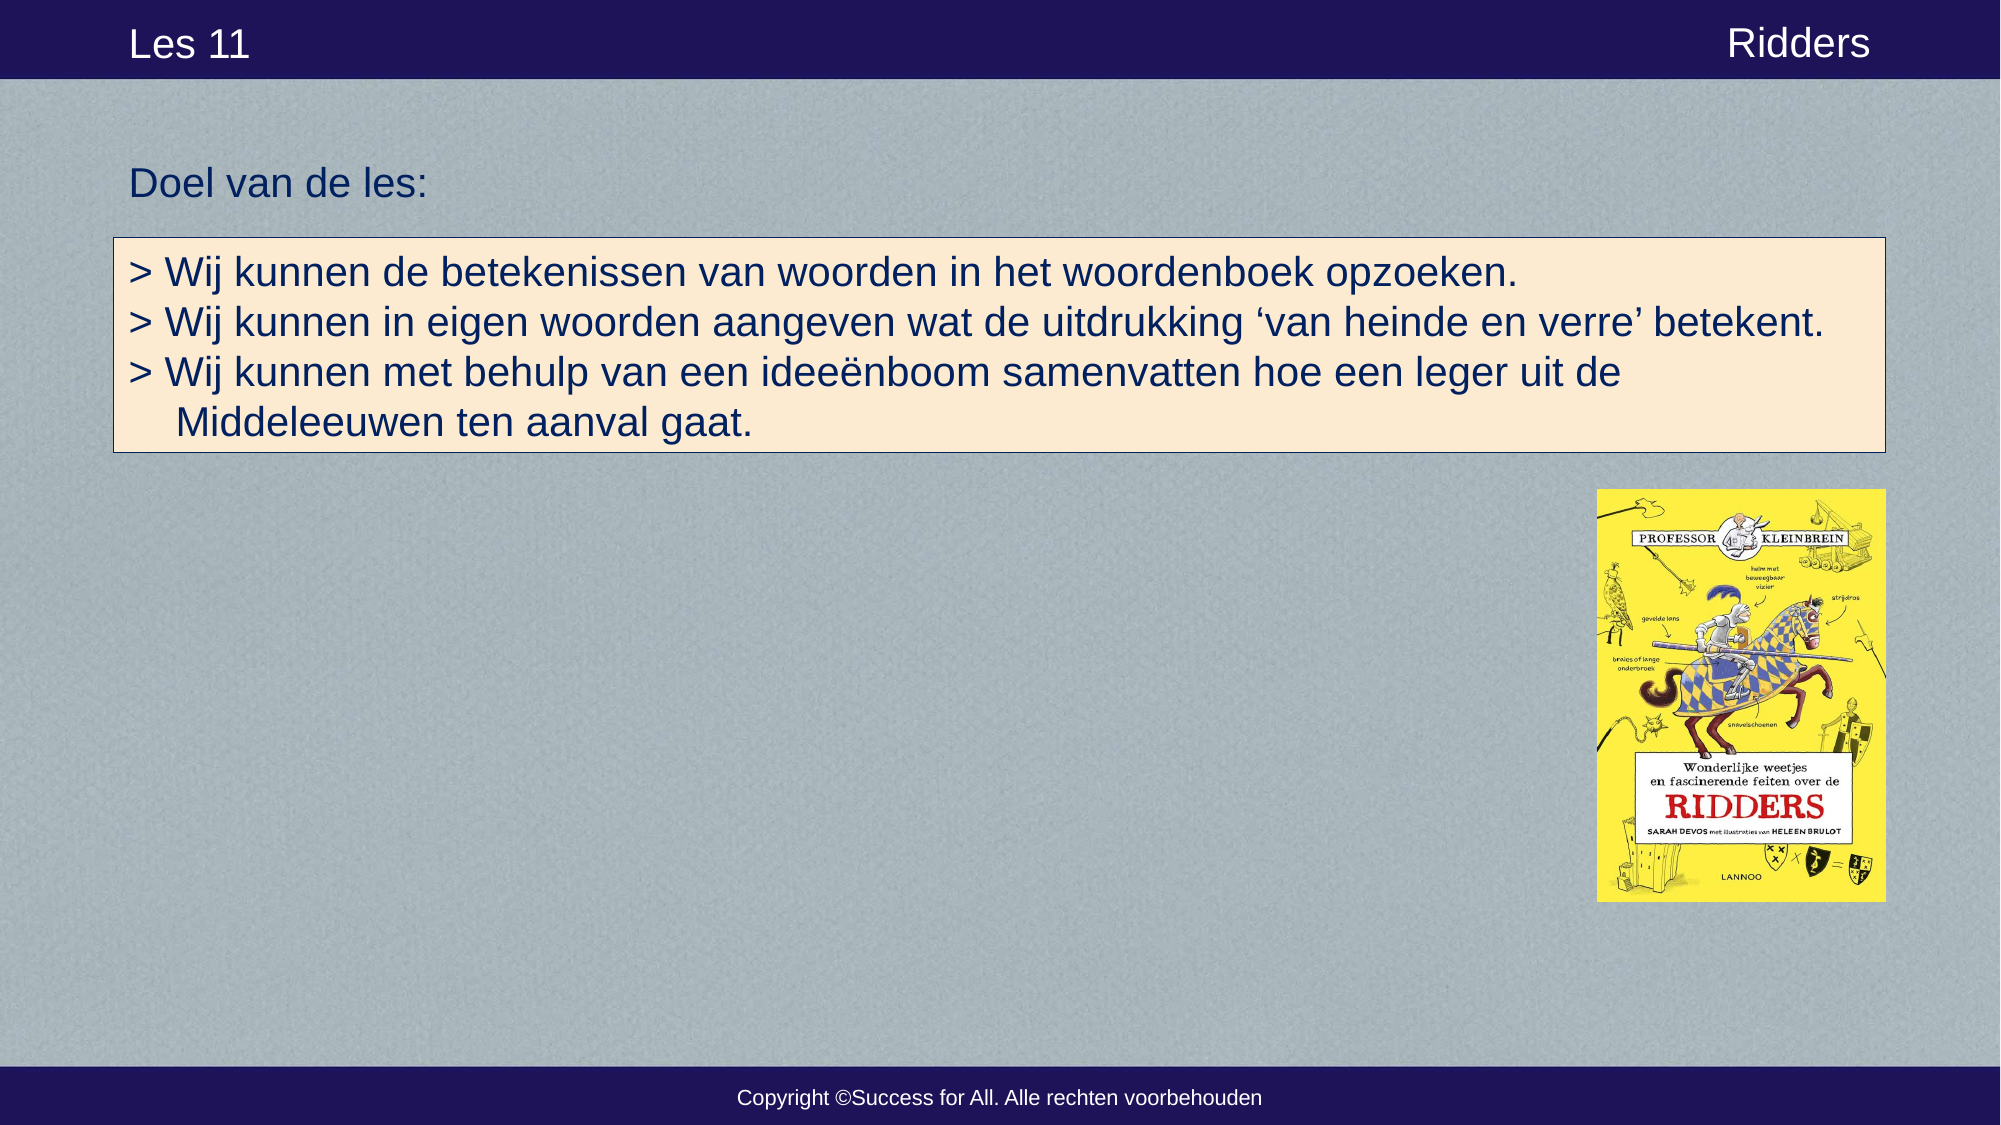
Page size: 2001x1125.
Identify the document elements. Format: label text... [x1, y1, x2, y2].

text_box Copyright ©Success for All. Alle rechten voorbehouden [0, 1076, 2000, 1125]
picture [0, 0, 2001, 1125]
text_box > Wij kunnen de betekenissen van woorden in het woordenboek opzoeken. > Wij kunnen in eigen woorden aangeven wat de uitdrukking ‘van heinde en verre’ betekent. > Wij kunnen met behulp van een ideeënboom samenvatten hoe een leger uit de Middeleeuwen ten aanval gaat. [113, 237, 1886, 453]
text_box Doel van de les: [113, 148, 1635, 214]
text_box Ridders [999, 8, 1886, 73]
text_box Les 11 [114, 9, 354, 75]
